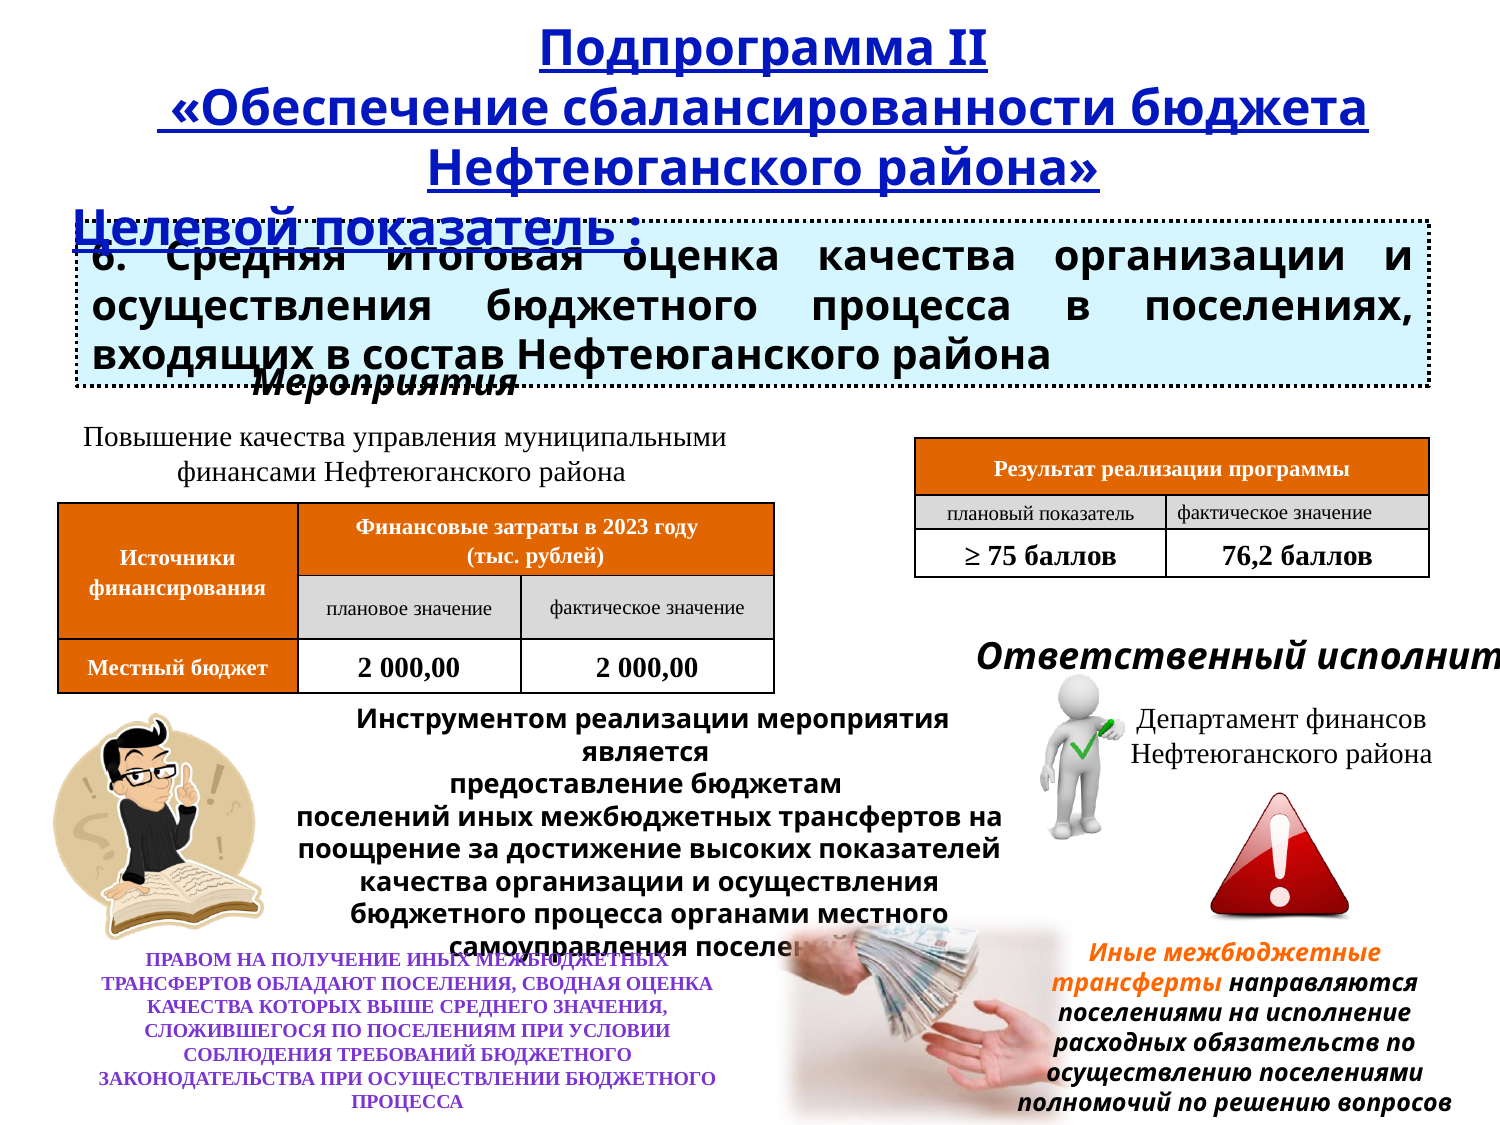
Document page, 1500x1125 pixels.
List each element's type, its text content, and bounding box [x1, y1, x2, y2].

text_box Инструментом реализации мероприятия является предоставление бюджетам поселений иных межбюджетных трансфертов на поощрение за достижение высоких показателей качества организации и осуществления бюджетного процесса органами местного самоуправления поселений [267, 694, 1031, 969]
table_cell фактическое значение [1167, 496, 1428, 528]
text_box Иные межбюджетные трансферты направляются поселениями на исполнение расходных обязательств по осуществлению поселениями полномочий по решению вопросов местного значения [1083, 928, 1484, 1125]
picture [1040, 674, 1125, 840]
table_cell фактическое значение [522, 576, 773, 638]
table_cell ≥ 75 баллов [916, 530, 1165, 576]
text_box Подпрограмма II «Обеспечение сбалансированности бюджета Нефтеюганского района» Целевой показатель : [30, 8, 1496, 263]
text_box Ответственный исполнитель [960, 624, 1500, 685]
table_header Финансовые затраты в 2023 году (тыс. рублей) [299, 504, 773, 575]
picture [53, 713, 264, 940]
text_box Мероприятия [237, 350, 533, 409]
text_box Правом на получение ИНЫХ МЕЖБЮДЖЕТНЫХ ТРАНСФЕРТОВ обладают поселения, сводная оценка качества которых выше среднего значения, сложившегося по поселениям при условии соблюдения требований бюджетного законодательства при осуществлении бюджетного процесса [61, 939, 754, 1121]
table_cell плановое значение [299, 576, 520, 638]
picture [1204, 779, 1355, 929]
table_cell Местный бюджет [59, 640, 297, 692]
text_box Департамент финансов Нефтеюганского района [1129, 692, 1484, 777]
text_box Повышение качества управления муниципальными финансами Нефтеюганского района [29, 409, 774, 495]
table_header Источники финансирования [59, 504, 297, 638]
table_cell 2 000,00 [522, 640, 773, 692]
table_cell 76,2 баллов [1167, 530, 1428, 576]
table_cell плановый показатель [916, 496, 1165, 528]
text_box 6. Средняя итоговая оценка качества организации и осуществления бюджетного процесса в поселениях, входящих в состав Нефтеюганского района [76, 263, 1429, 386]
table_header Результат реализации программы [916, 439, 1428, 494]
table_cell 2 000,00 [299, 640, 520, 692]
picture [773, 913, 1078, 1125]
